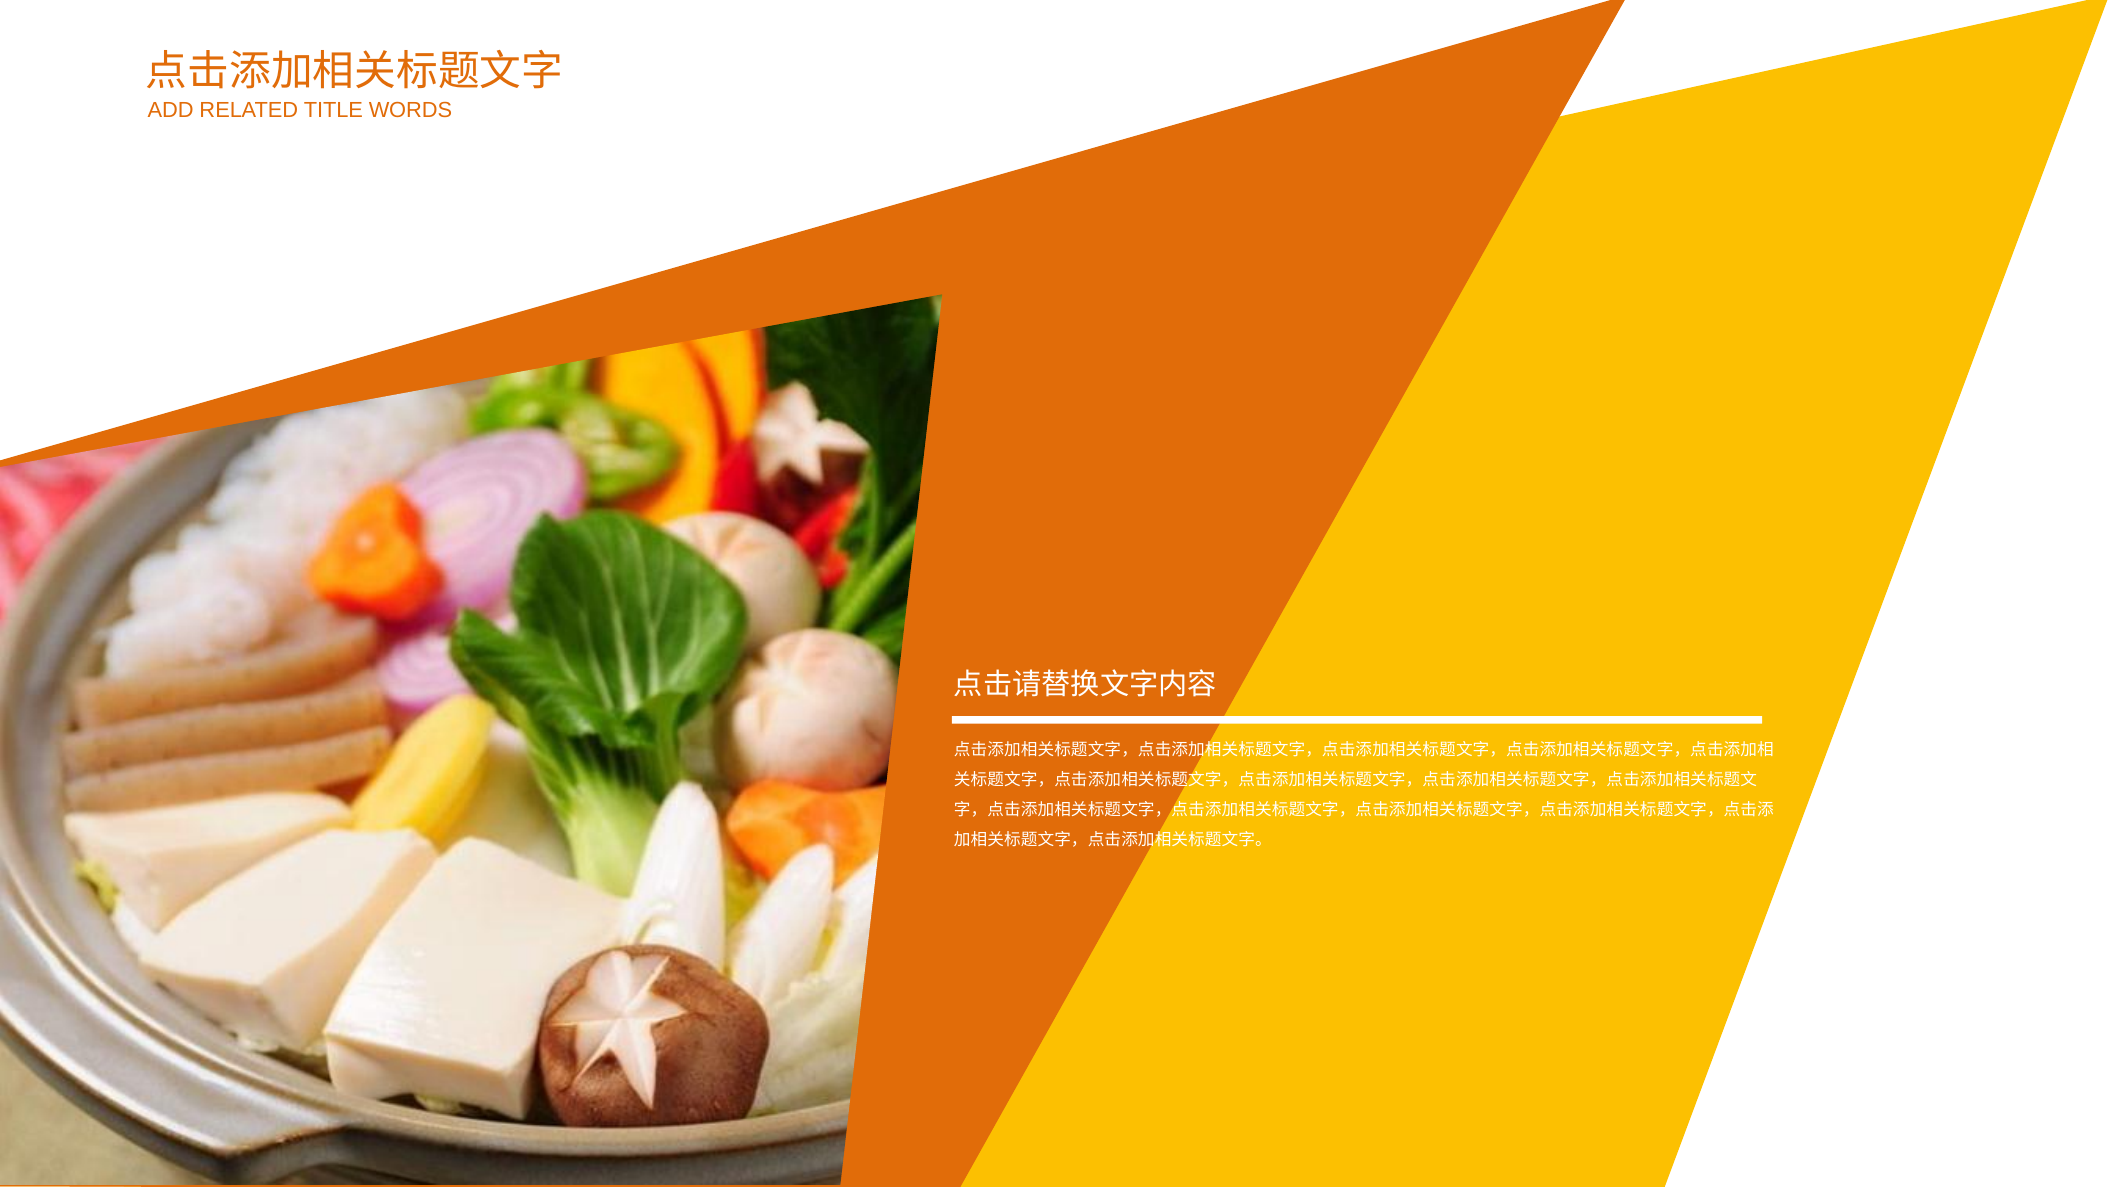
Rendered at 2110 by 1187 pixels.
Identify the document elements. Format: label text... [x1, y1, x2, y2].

text_box [951, 715, 1763, 725]
text_box [0, 0, 1626, 1187]
text_box 点击添加相关标题文字 [145, 43, 564, 95]
text_box 点击添加相关标题文字，点击添加相关标题文字，点击添加相关标题文字，点击添加相关标题文字，点击添加相关标题文字，点击添加相关标题文字，点击添加相关标题文字，点击添加相关标题文字，点击添加相关标题文字，点击添加相关标题文字，点击添加相关标题文字，点击添加相关标题文字，点击添加相关标题文字，点击添加相关标题文字，点击添加相关标题文字。 [939, 721, 1799, 856]
text_box [0, 293, 944, 1186]
text_box ADD RELATED TITLE WORDS [147, 96, 453, 123]
text_box 点击请替换文字内容 [939, 640, 1303, 708]
text_box [1227, 0, 2109, 830]
text_box [963, 856, 1790, 1187]
